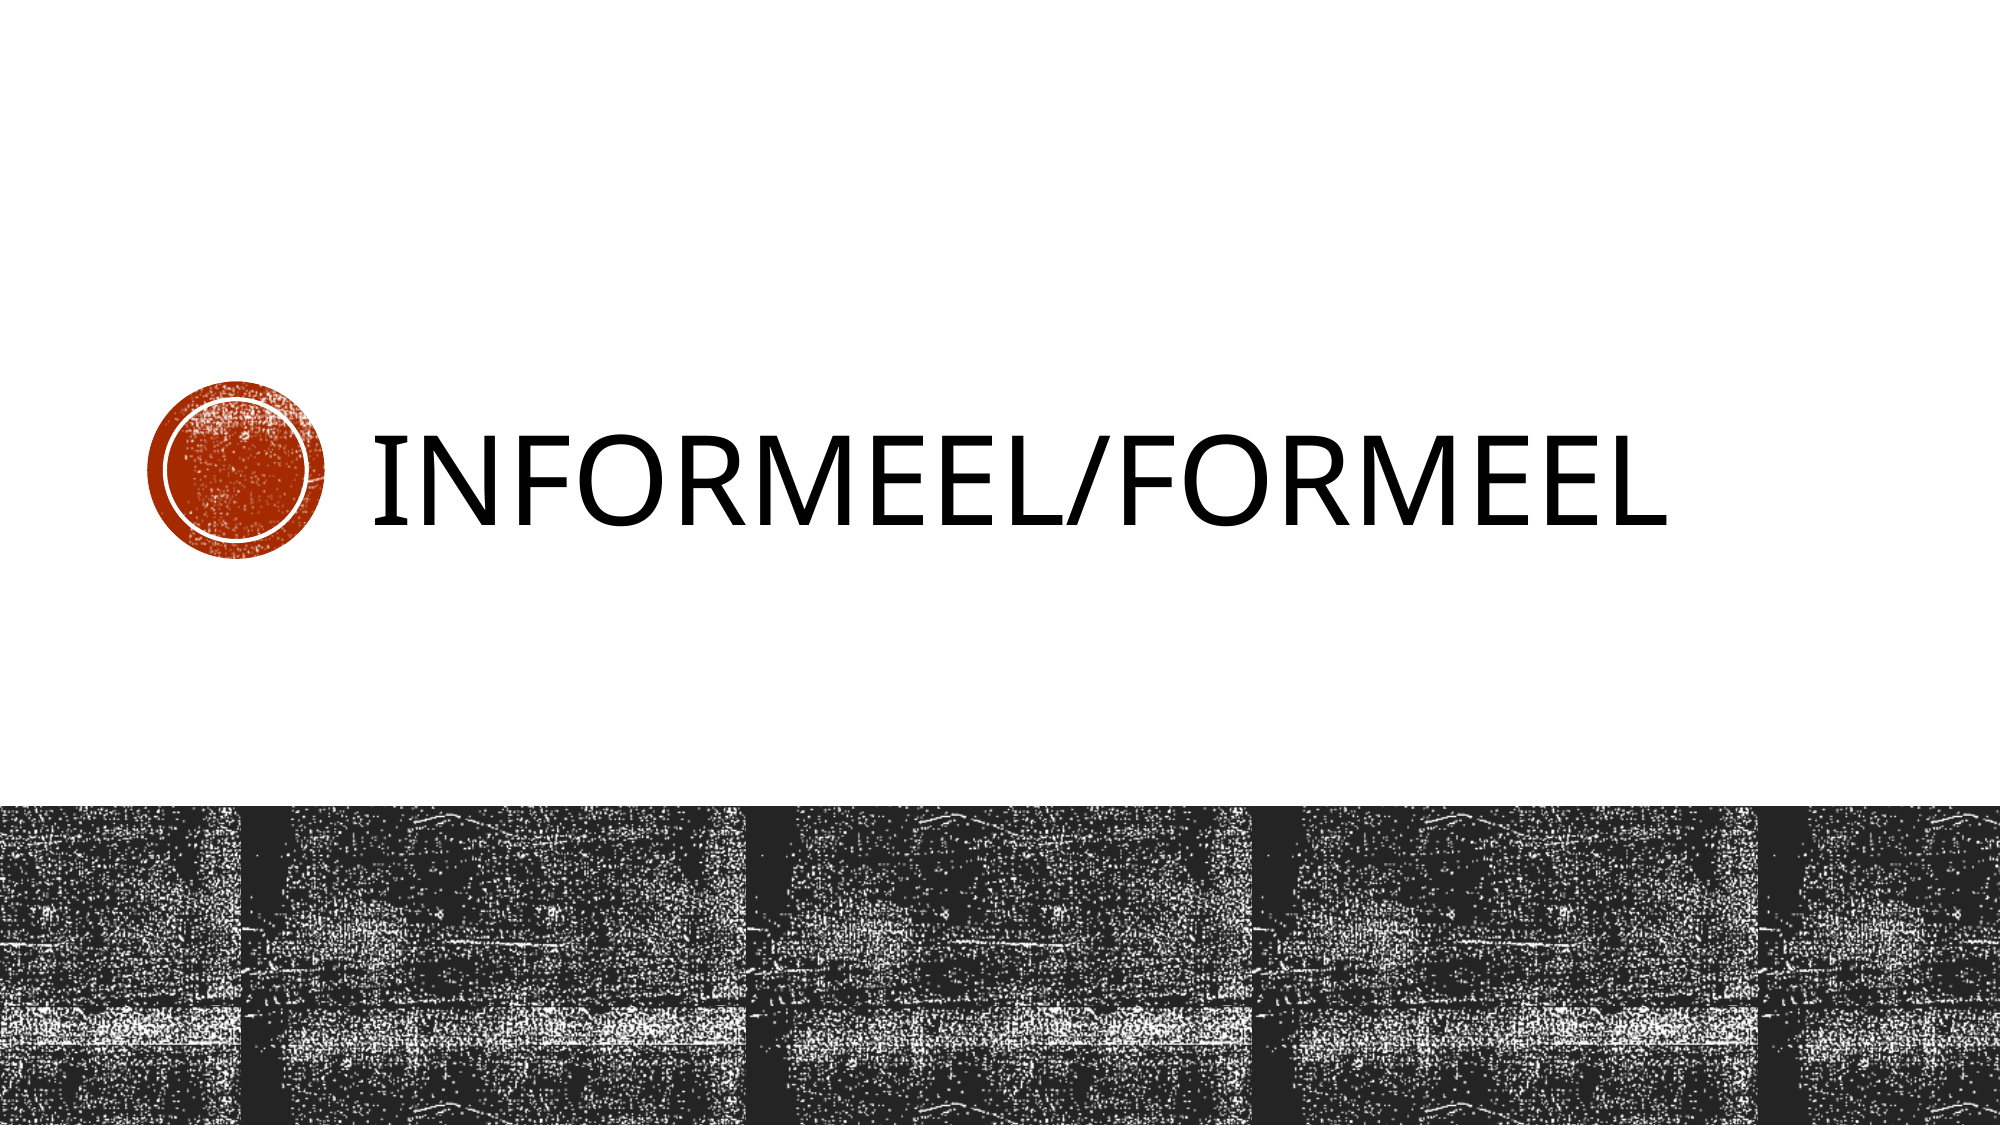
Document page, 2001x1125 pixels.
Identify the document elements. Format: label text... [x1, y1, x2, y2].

title Informeel/formeel [355, 201, 1878, 779]
